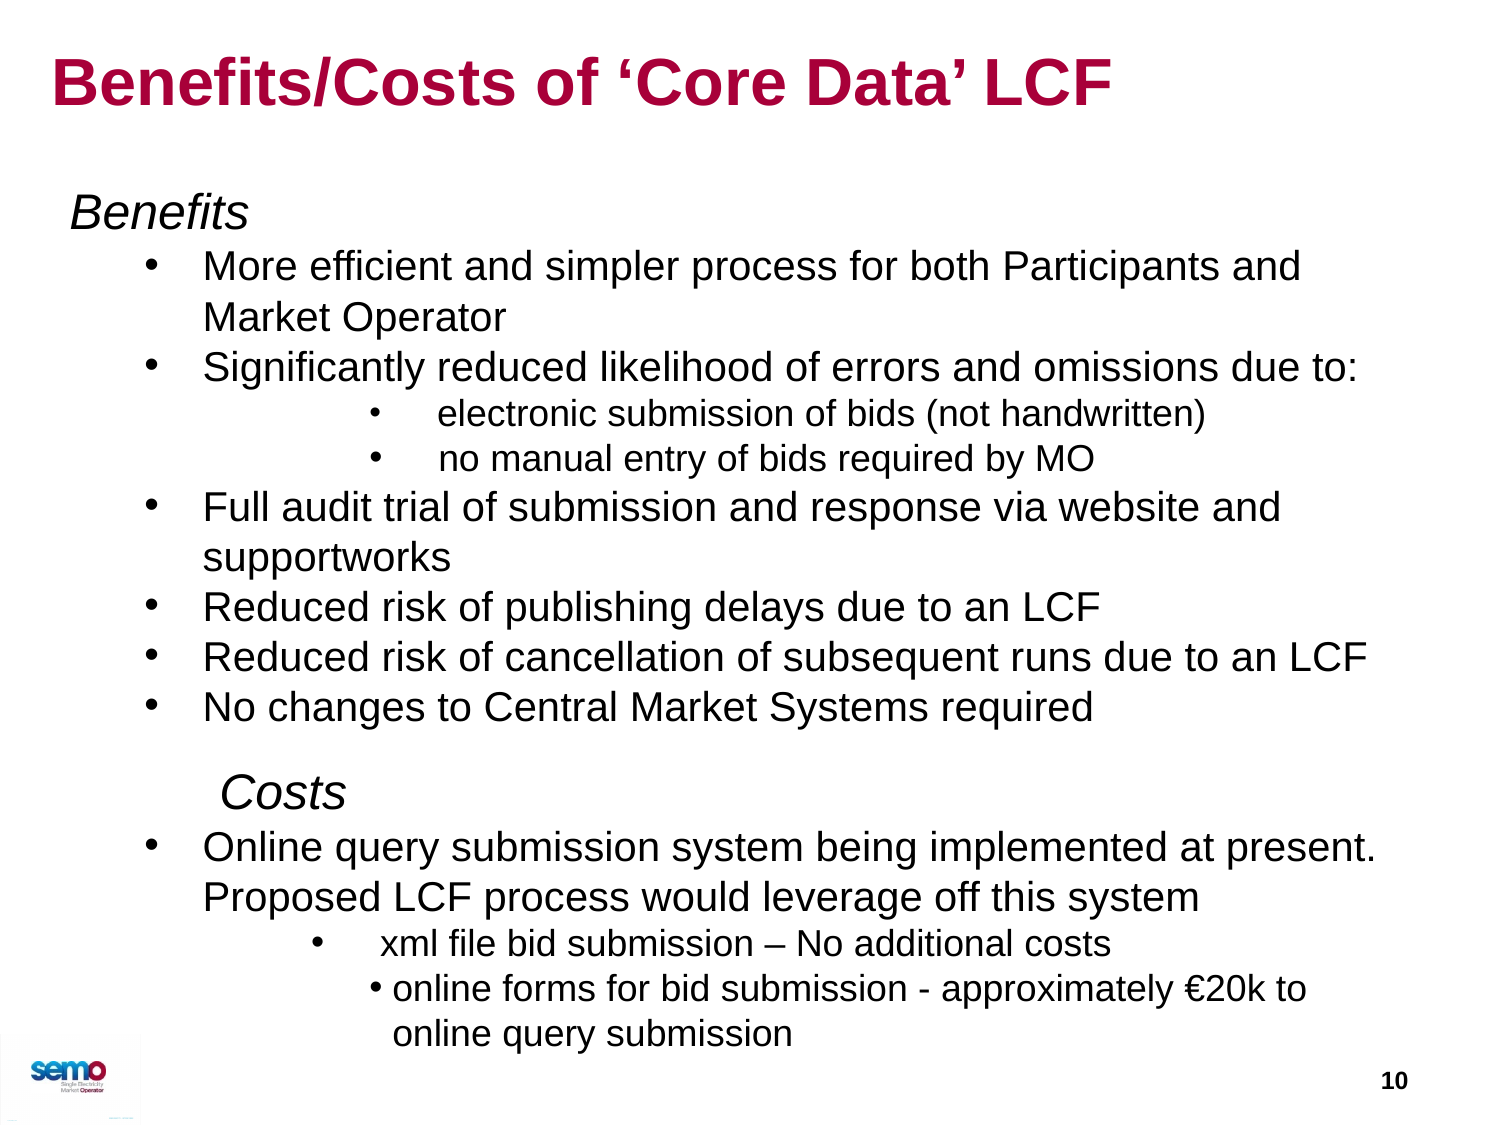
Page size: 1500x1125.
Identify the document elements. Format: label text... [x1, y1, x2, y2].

picture [31, 1060, 106, 1093]
text_box Benefits More efficient and simpler process for both Participants and Market Operator Significantly reduced likelihood of errors and omissions due to: electronic submission of bids (not handwritten) no manual entry of bids required by MO Full audit trial of submission and response via website and supportworks Reduced risk of publishing delays due to an LCF Reduced risk of cancellation of subsequent runs due to an LCF No changes to Central Market Systems required Costs Online query submission system being implemented at present. Proposed LCF process would leverage off this system xml file bid submission – No additional costs online forms for bid submission - approximately €20k to online query submission [54, 171, 1419, 1122]
text_box Benefits/Costs of ‘Core Data’ LCF [36, 31, 1469, 127]
picture [56, 1060, 70, 1064]
